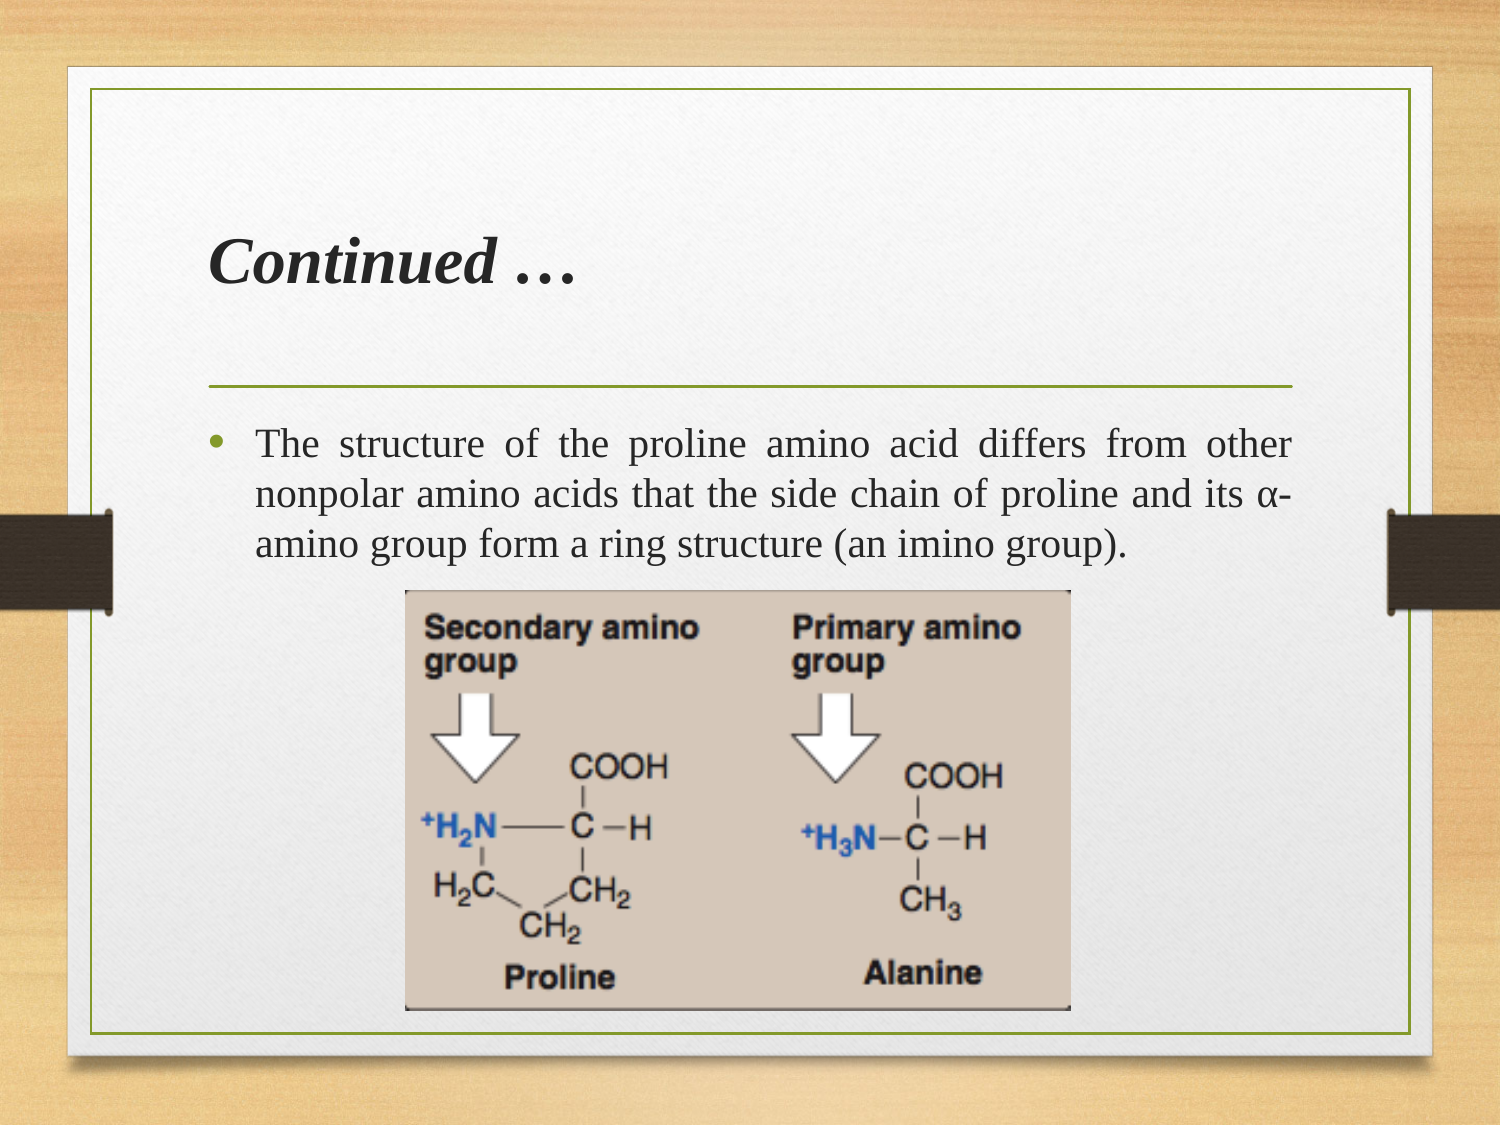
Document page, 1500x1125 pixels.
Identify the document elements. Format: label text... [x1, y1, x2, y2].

list The structure of the proline amino acid differs from other nonpolar amino acids that the side chain of proline and its α-amino group form a ring structure (an imino group). [193, 408, 1309, 974]
title Continued … [193, 150, 1309, 365]
picture [0, 0, 1500, 1125]
